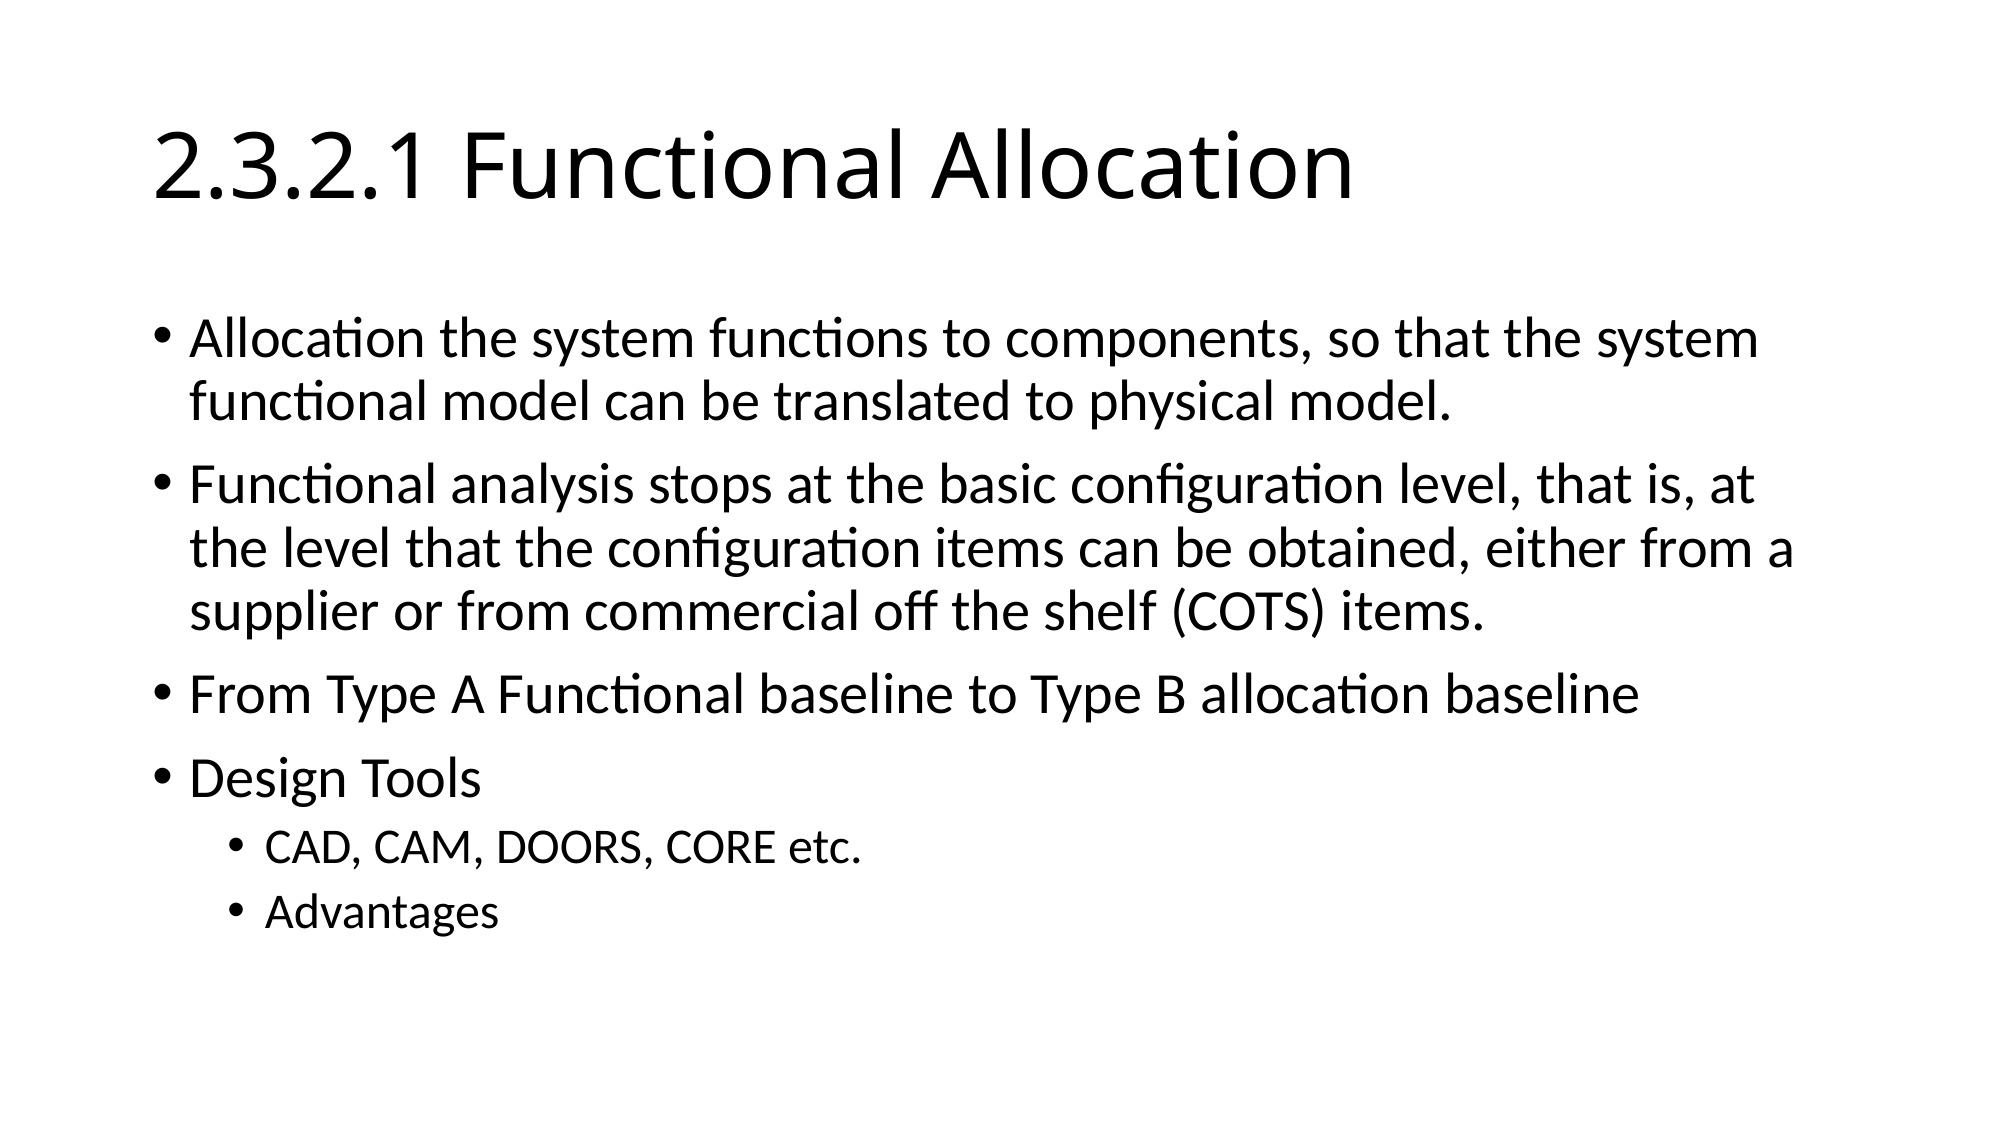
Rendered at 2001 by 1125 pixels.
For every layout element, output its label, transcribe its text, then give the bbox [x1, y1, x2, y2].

title 2.3.2.1 Functional Allocation [137, 59, 1863, 278]
list Allocation the system functions to components, so that the system functional model can be translated to physical model. Functional analysis stops at the basic configuration level, that is, at the level that the configuration items can be obtained, either from a supplier or from commercial off the shelf (COTS) items. From Type A Functional baseline to Type B allocation baseline Design Tools CAD, CAM, DOORS, CORE etc. Advantages [137, 299, 1863, 1014]
